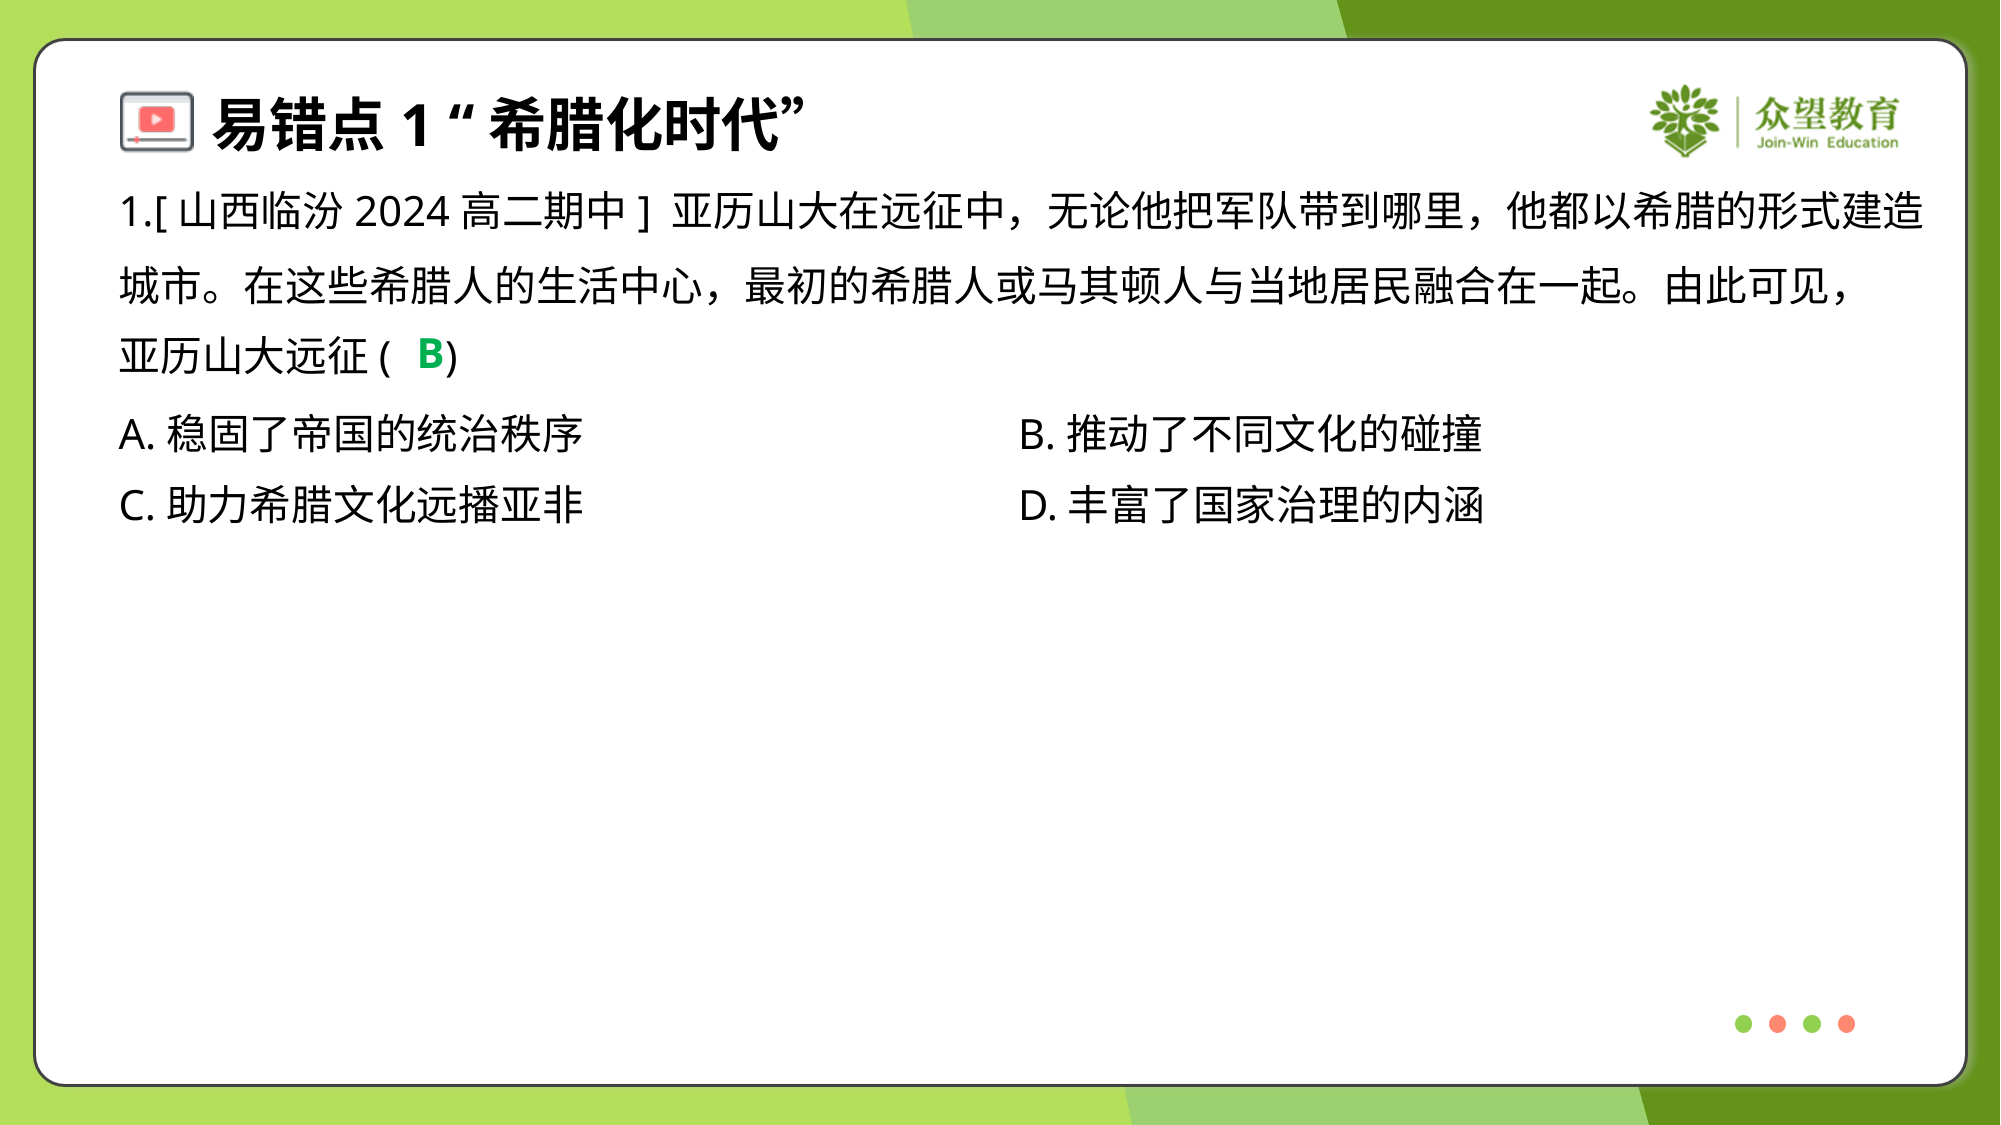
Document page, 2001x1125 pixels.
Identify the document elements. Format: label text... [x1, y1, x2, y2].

picture [0, 0, 2000, 1125]
text_box B [401, 306, 460, 371]
text_box 1.[山西临汾2024高二期中] 亚历山大在远征中，无论他把军队带到哪里，他都以希腊的形式建造 城市。在这些希腊人的生活中心，最初的希腊人或马其顿人与当地居民融合在一起。由此可见， 亚历山大远征( ) [118, 159, 1883, 373]
text_box A.稳固了帝国的统治秩序 B.推动了不同文化的碰撞 C.助力希腊文化远播亚非 D.丰富了国家治理的内涵 [118, 382, 1883, 522]
